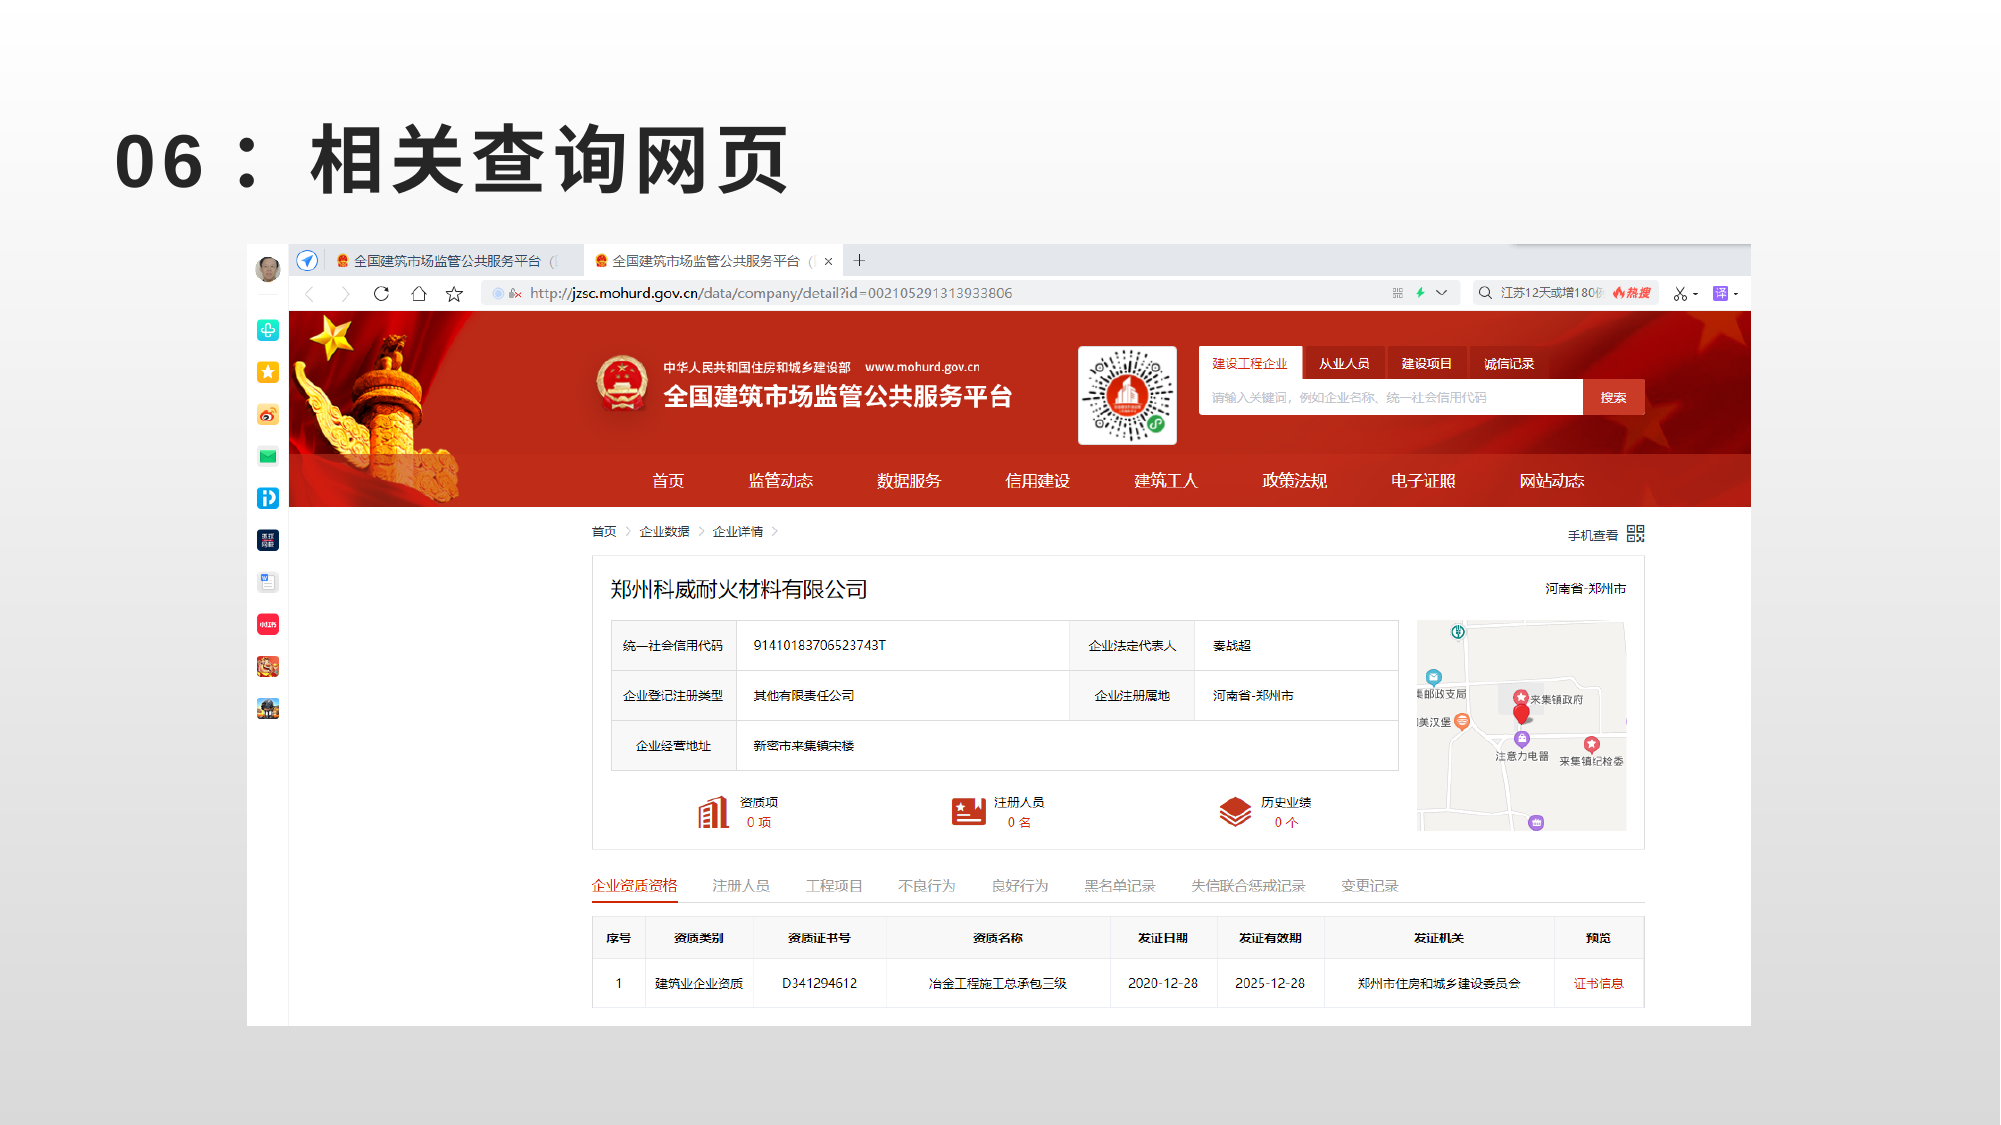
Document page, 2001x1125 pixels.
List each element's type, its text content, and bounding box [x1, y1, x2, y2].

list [247, 244, 1751, 1026]
title 06：相关查询网页 [99, 99, 1900, 216]
